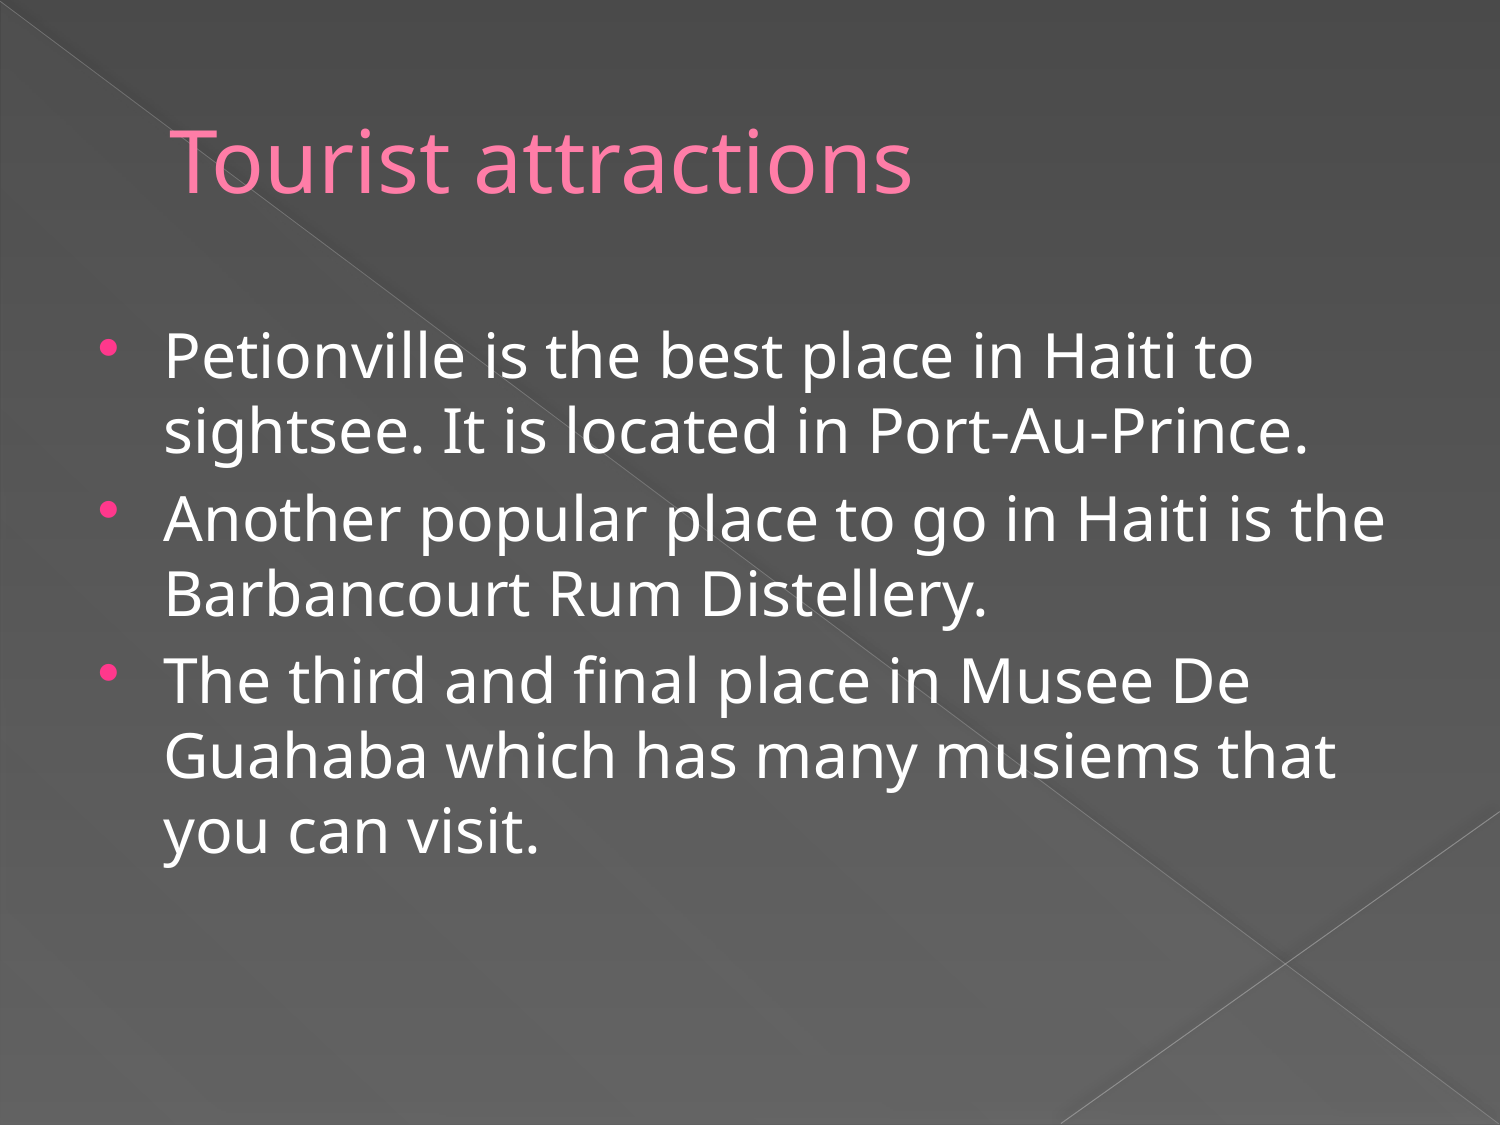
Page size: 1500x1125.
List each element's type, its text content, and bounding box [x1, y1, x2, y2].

title Tourist attractions [75, 43, 1425, 274]
list Petionville is the best place in Haiti to sightsee. It is located in Port-Au-Prince. Another popular place to go in Haiti is the Barbancourt Rum Distellery. The third and final place in Musee De Guahaba which has many musiems that you can visit. [75, 308, 1425, 1059]
